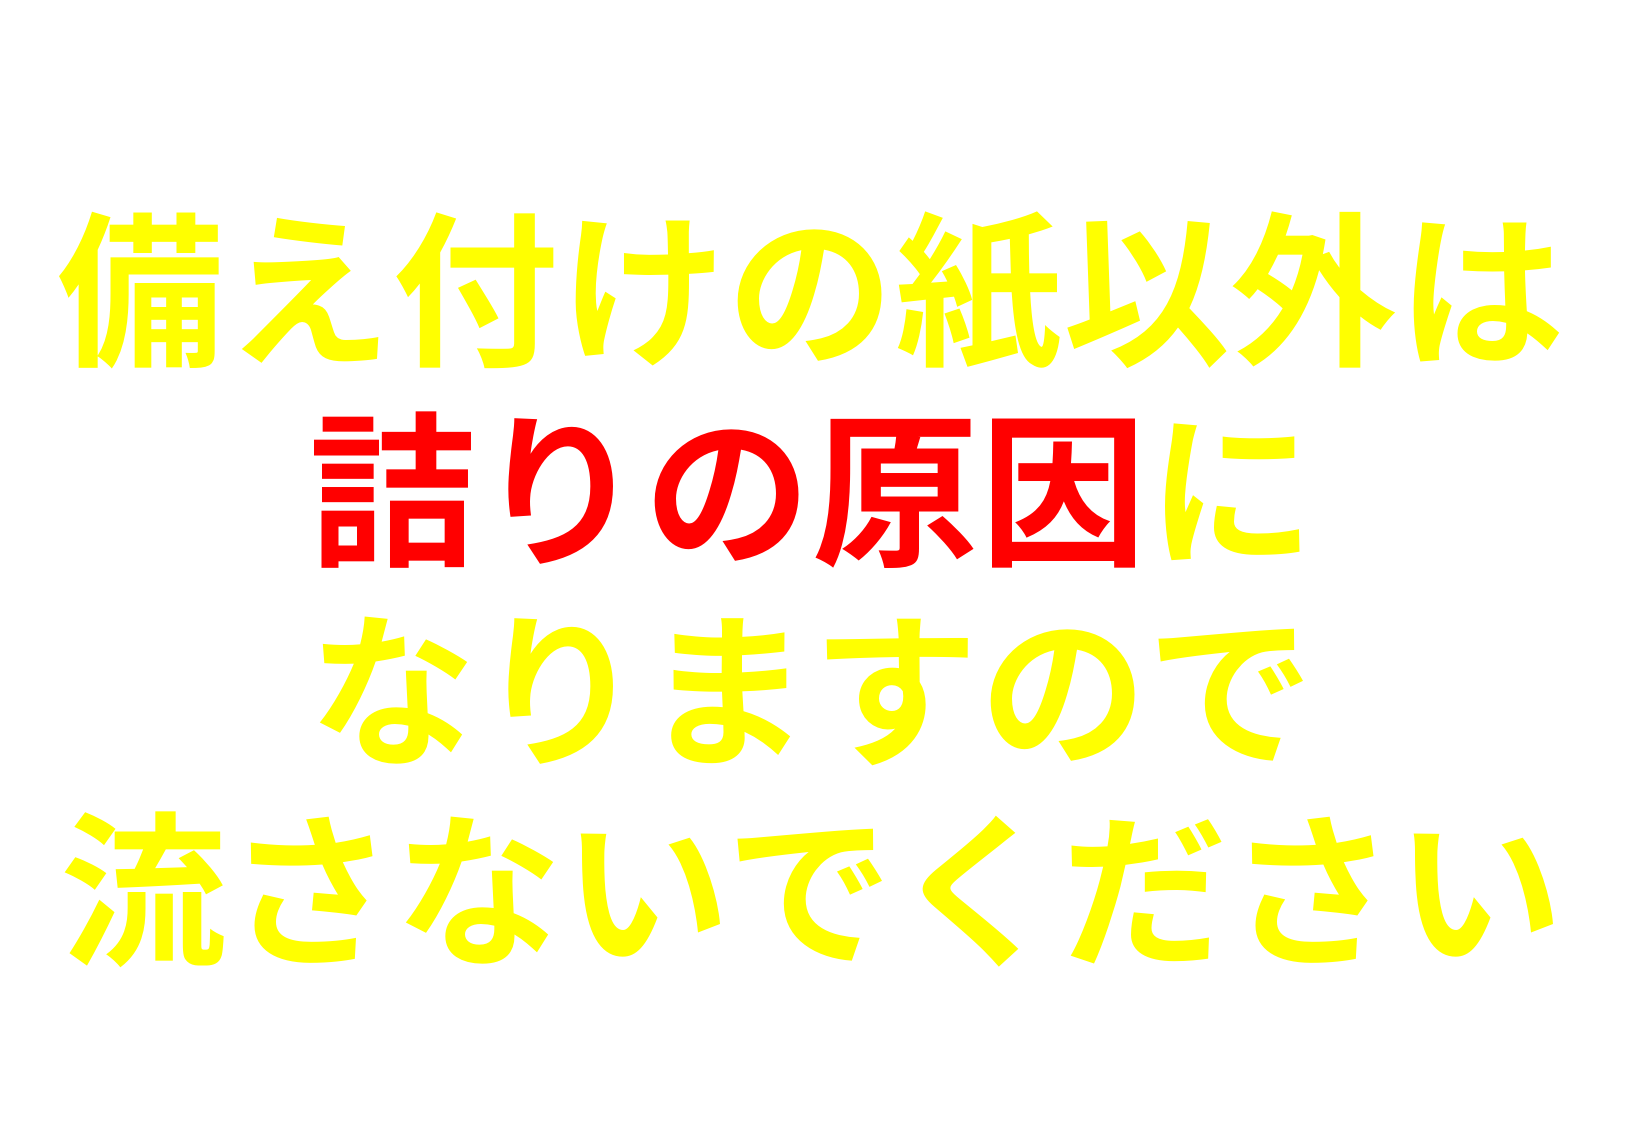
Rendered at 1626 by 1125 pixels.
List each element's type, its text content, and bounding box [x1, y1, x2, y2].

text_box 備え付けの紙以外は詰りの原因に なりますので 流さないでください [0, 179, 1625, 995]
